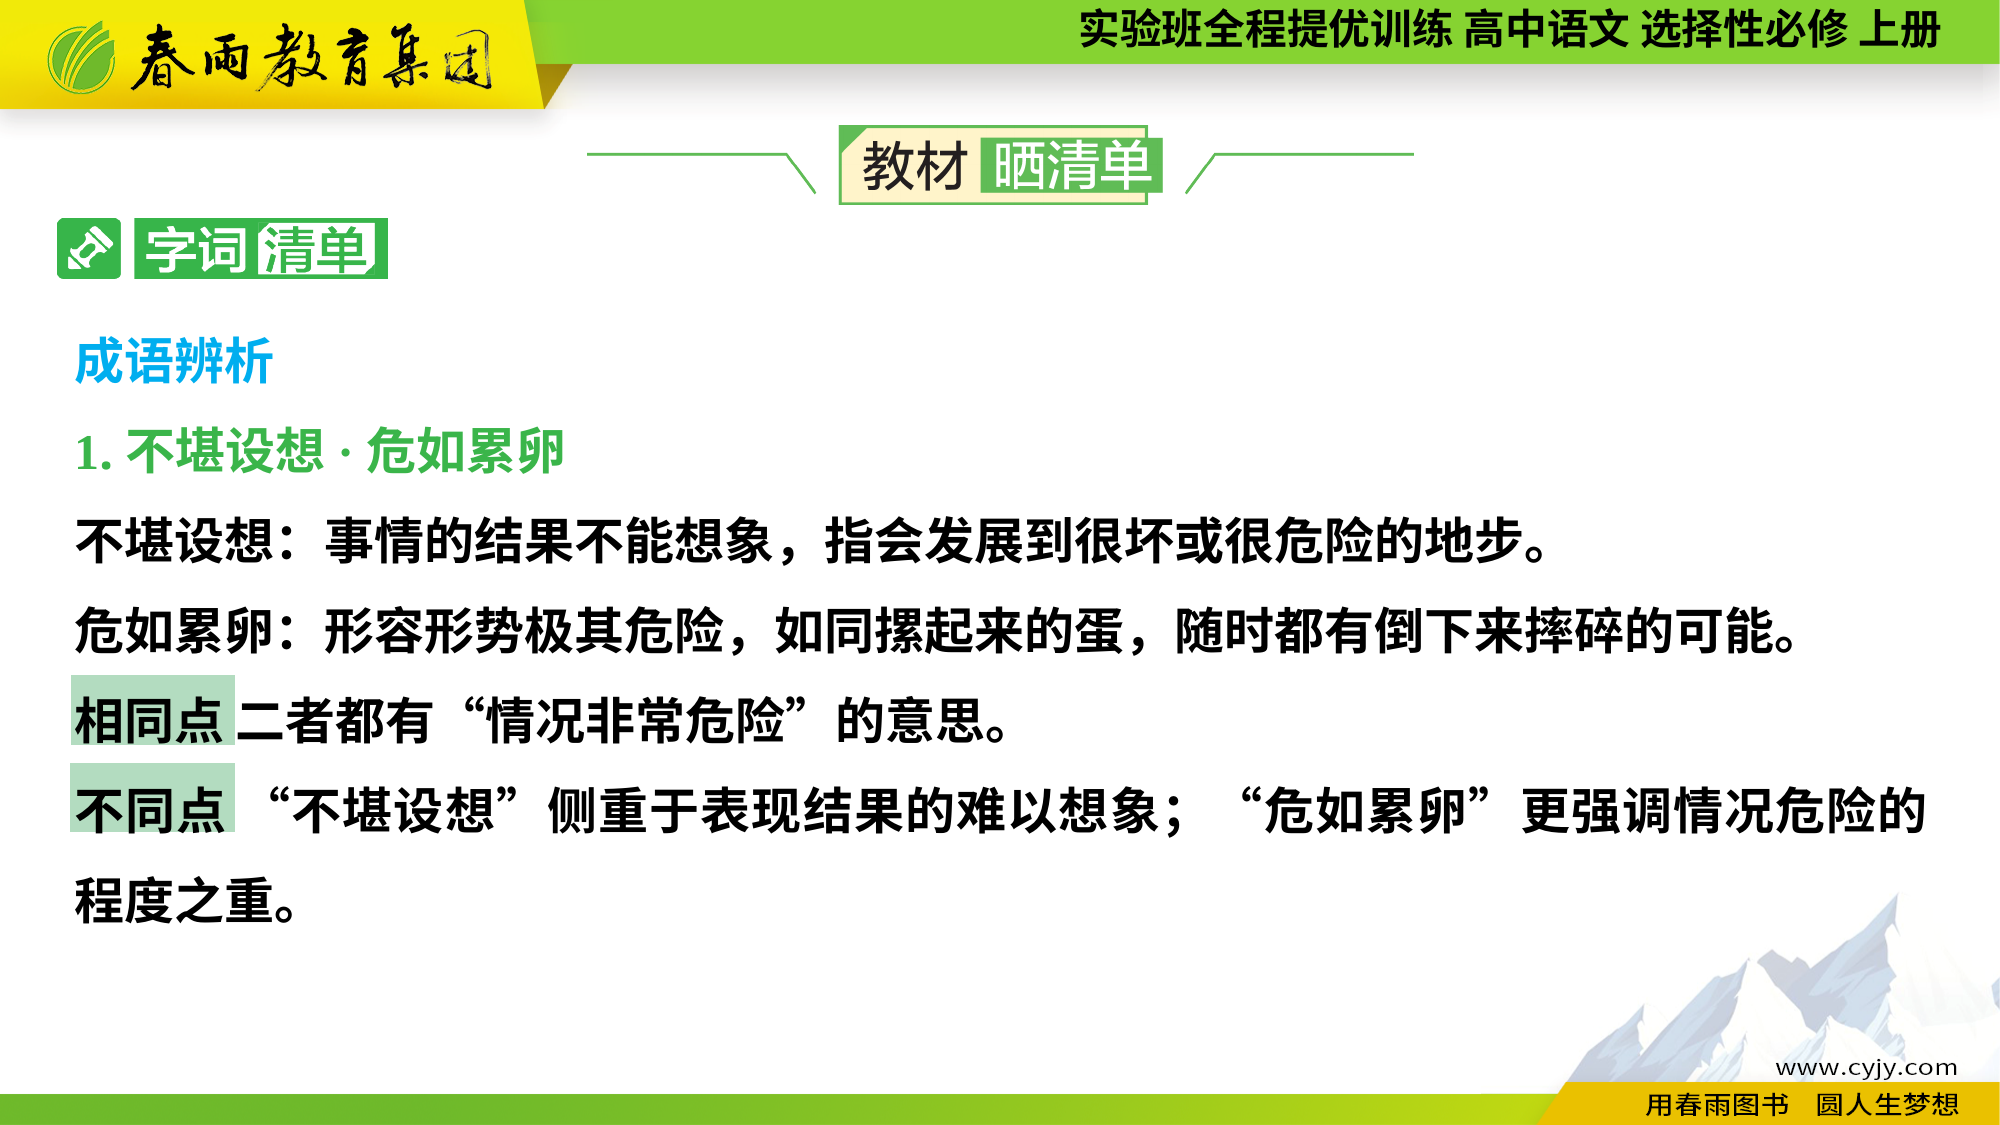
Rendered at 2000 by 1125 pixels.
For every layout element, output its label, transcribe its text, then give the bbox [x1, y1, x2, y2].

list 成语辨析 1.不堪设想·危如累卵 不堪设想：事情的结果不能想象，指会发展到很坏或很危险的地步。 危如累卵：形容形势极其危险，如同摞起来的蛋，随时都有倒下来摔碎的可能。 相同点 二者都有“情况非常危险”的意思。 不同点 “不堪设想”侧重于表现结果的难以想象；“危如累卵”更强调情况危险的程度之重。 [59, 292, 1944, 944]
picture [0, 0, 2000, 1125]
